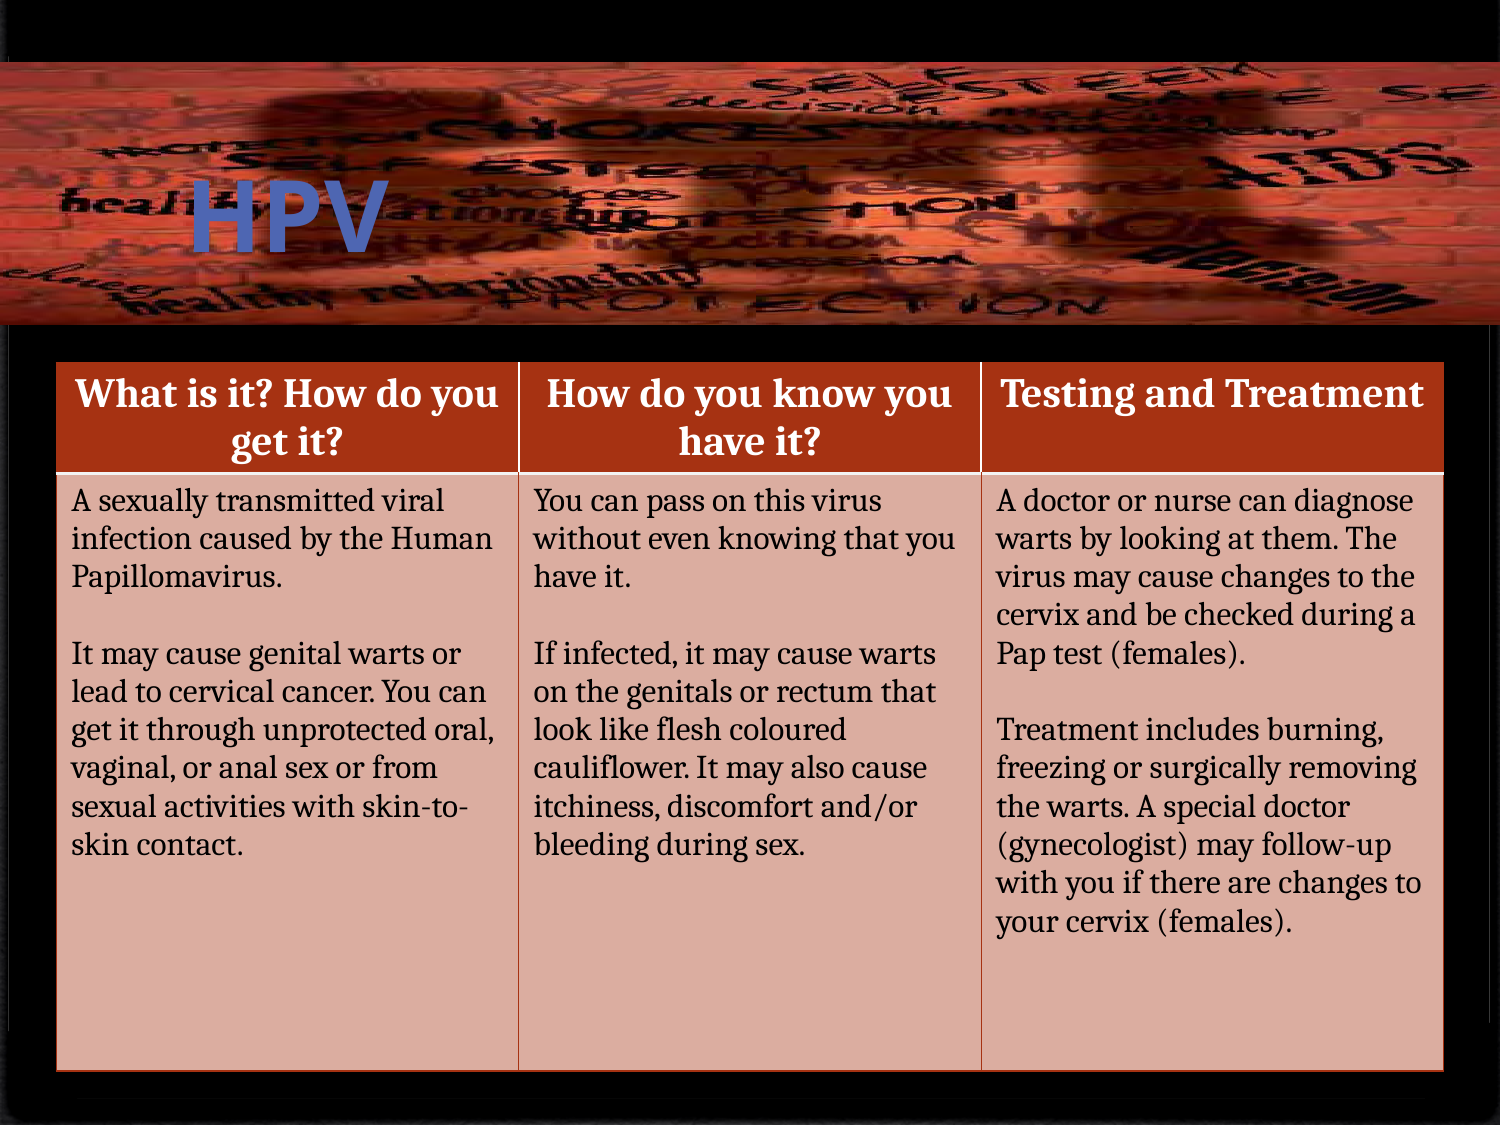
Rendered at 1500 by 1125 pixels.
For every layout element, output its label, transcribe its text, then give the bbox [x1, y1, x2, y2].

table_cell A doctor or nurse can diagnose warts by looking at them. The virus may cause changes to the cervix and be checked during a Pap test (females). Treatment includes burning, freezing or surgically removing the warts. A special doctor (gynecologist) may follow-up with you if there are changes to your cervix (females). [982, 475, 1443, 1070]
picture [0, 0, 1500, 1125]
table_header Testing and Treatment [982, 363, 1443, 472]
table_header What is it? How do you get it? [57, 363, 518, 472]
table_cell A sexually transmitted viral infection caused by the Human Papillomavirus. It may cause genital warts or lead to cervical cancer. You can get it through unprotected oral, vaginal, or anal sex or from sexual activities with skin-to-skin contact. [57, 475, 518, 1070]
table_header How do you know you have it? [520, 363, 980, 472]
table_cell You can pass on this virus without even knowing that you have it. If infected, it may cause warts on the genitals or rectum that look like flesh coloured cauliflower. It may also cause itchiness, discomfort and/or bleeding during sex. [519, 475, 981, 1070]
